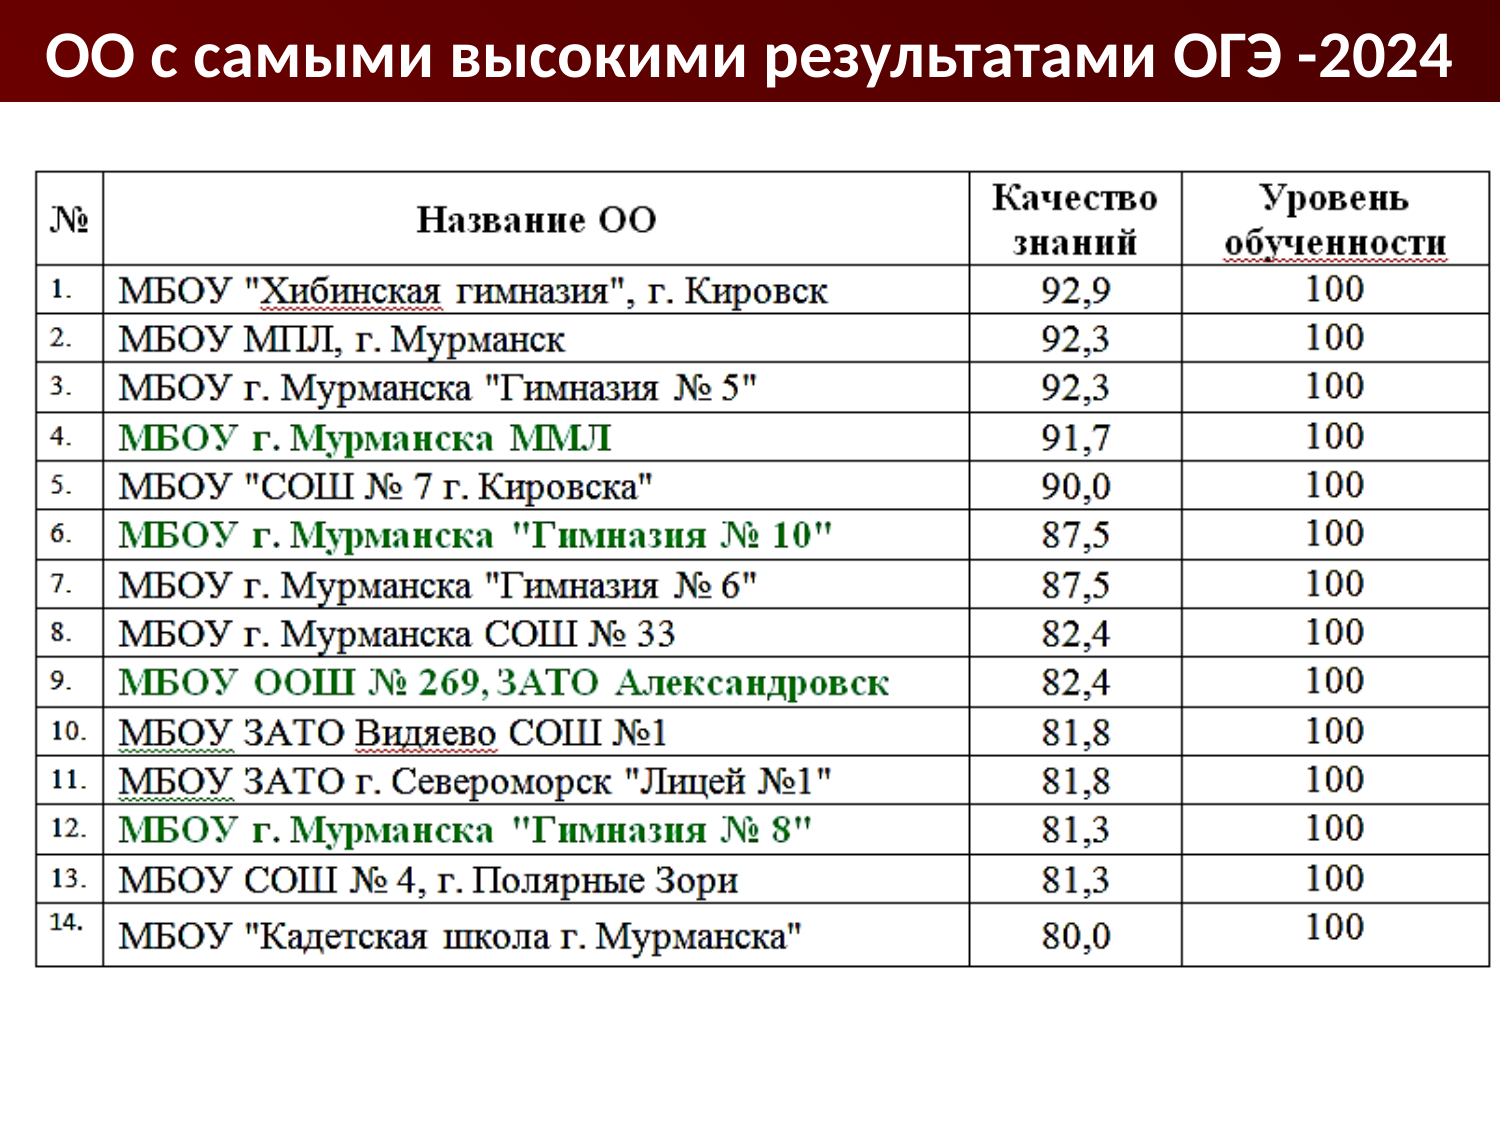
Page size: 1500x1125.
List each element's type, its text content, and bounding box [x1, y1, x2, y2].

picture [17, 160, 1500, 979]
title ОО с самыми высокими результатами ОГЭ -2024 [0, 0, 1500, 102]
